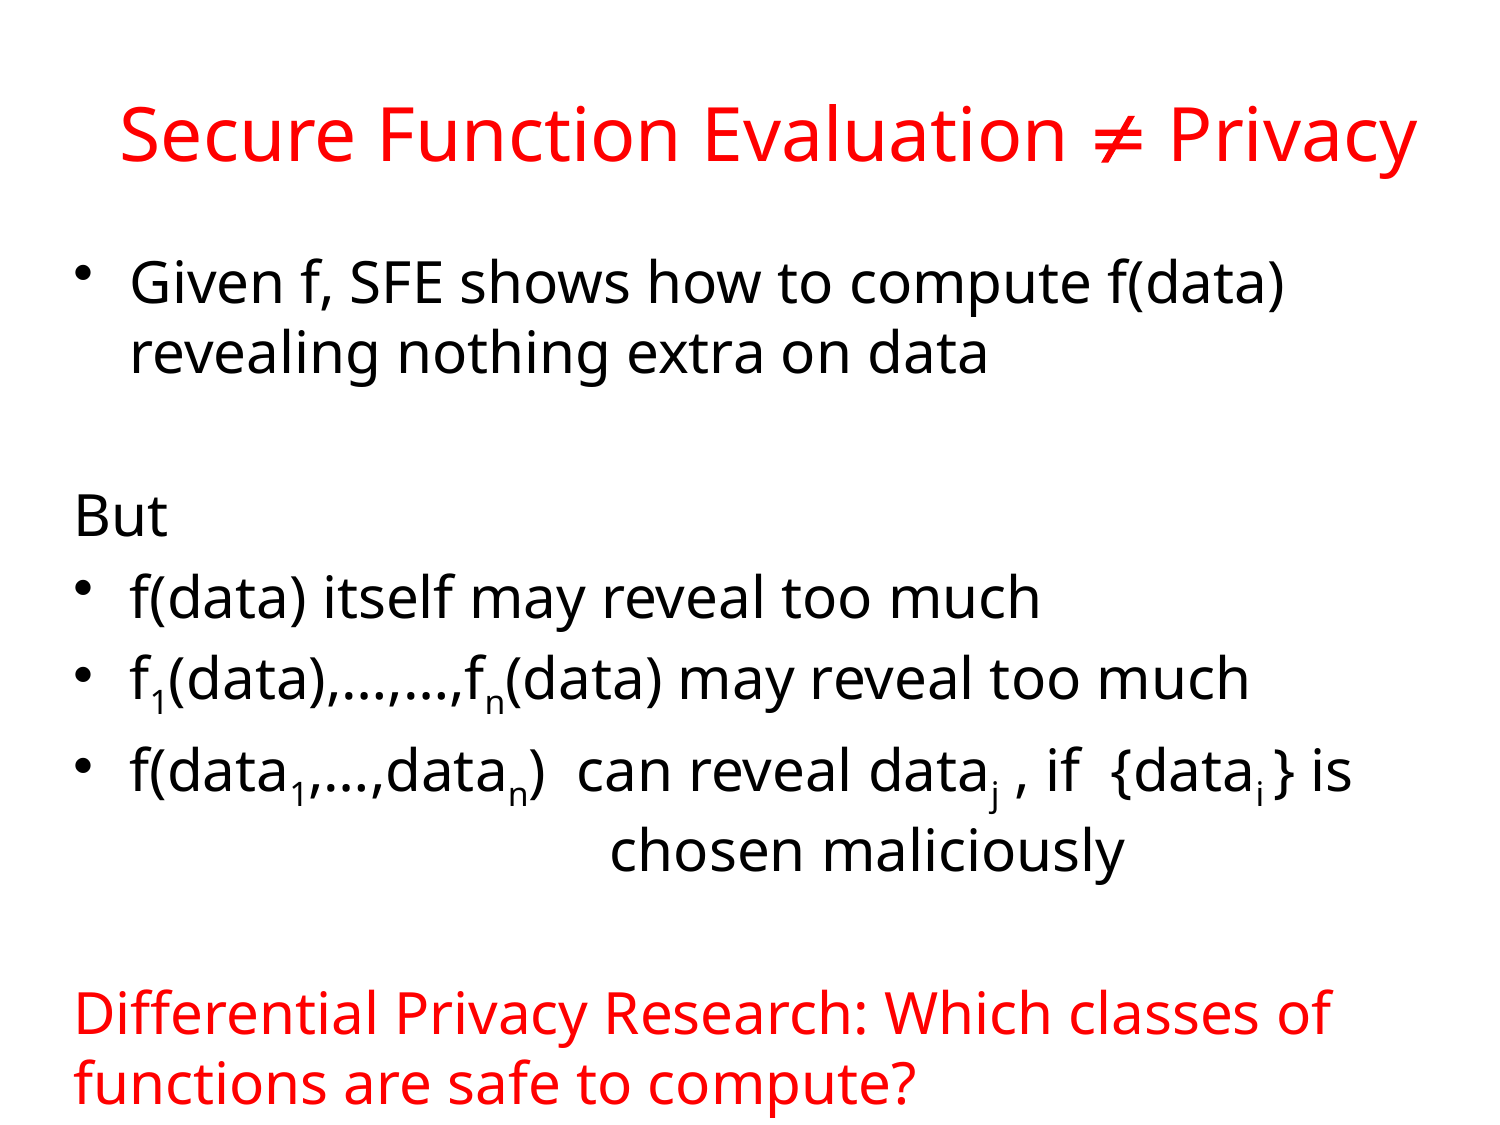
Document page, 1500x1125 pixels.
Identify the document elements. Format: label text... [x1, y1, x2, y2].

list Given f, SFE shows how to compute f(data) revealing nothing extra on data But f(data) itself may reveal too much f1(data),…,…,fn(data) may reveal too much f(data1,…,datan) can reveal dataj , if {datai } is chosen maliciously Differential Privacy Research: Which classes of functions are safe to compute? [58, 237, 1497, 913]
title Secure Function Evaluation  Privacy [0, 37, 1500, 226]
